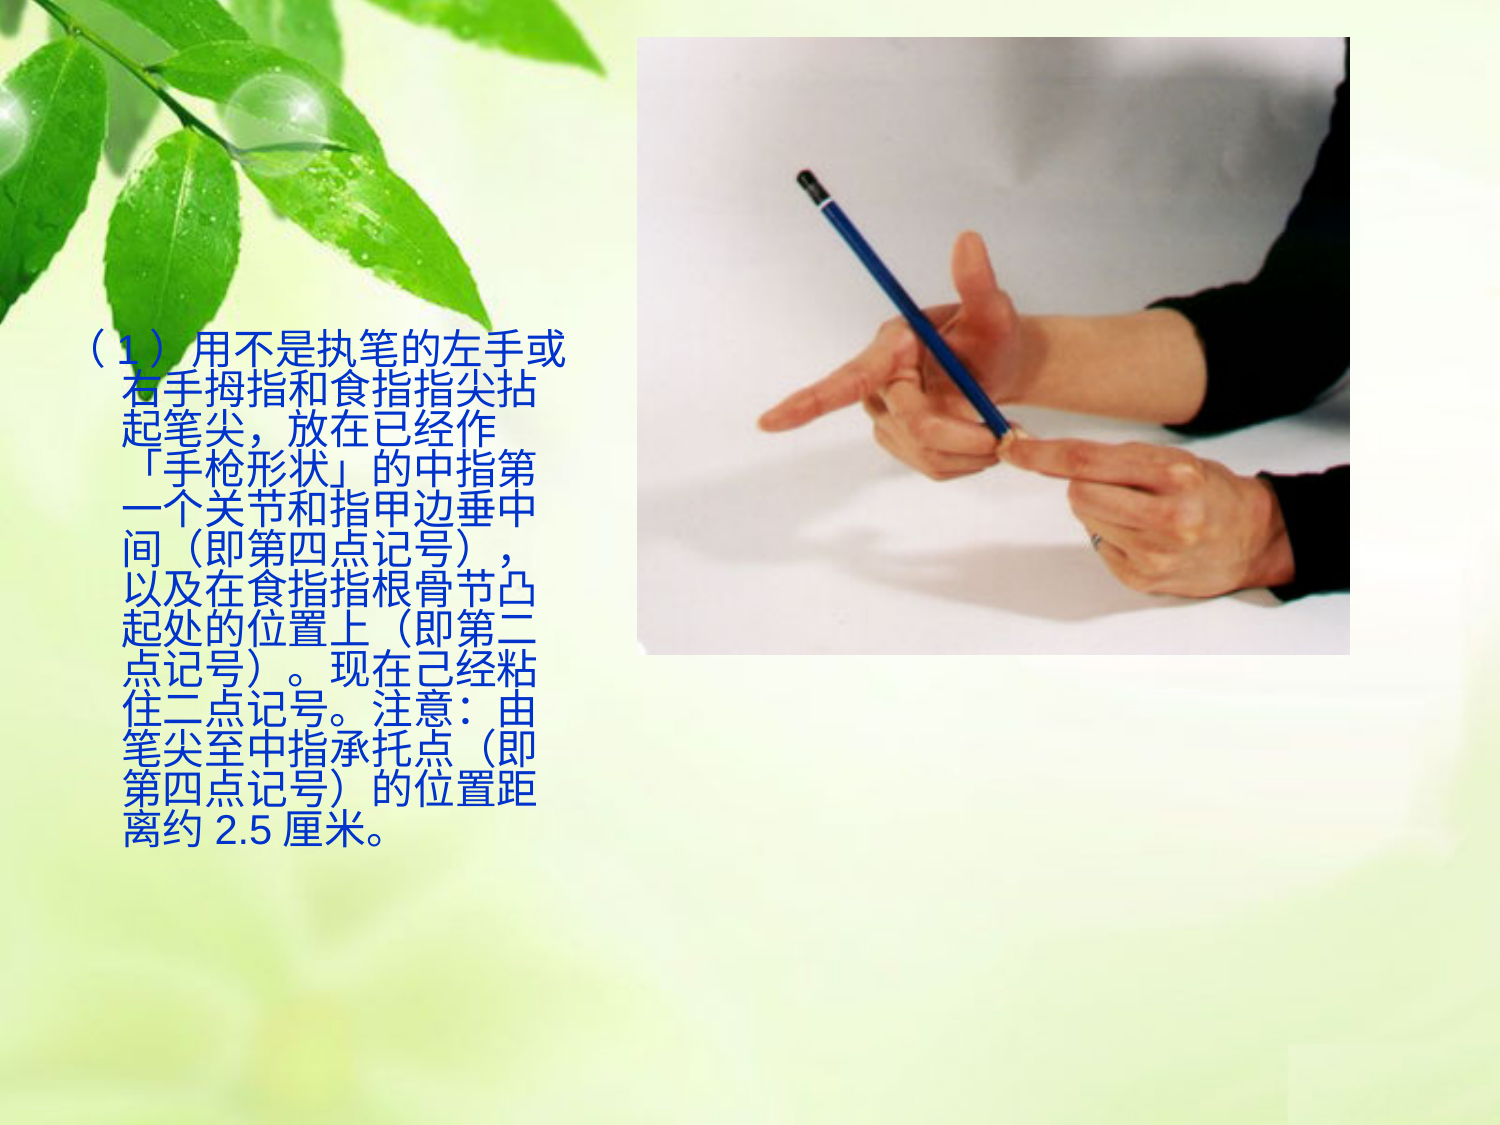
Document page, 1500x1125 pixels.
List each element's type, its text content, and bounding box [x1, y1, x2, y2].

picture [0, 0, 1500, 1125]
list （1）用不是执笔的左手或右手拇指和食指指尖拈起笔尖，放在已经作「手枪形状」的中指第一个关节和指甲边垂中间（即第四点记号），以及在食指指根骨节凸起处的位置上（即第二点记号）。现在己经粘住二点记号。注意：由笔尖至中指承托点（即第四点记号）的位置距离约2.5厘米。 [49, 324, 596, 963]
